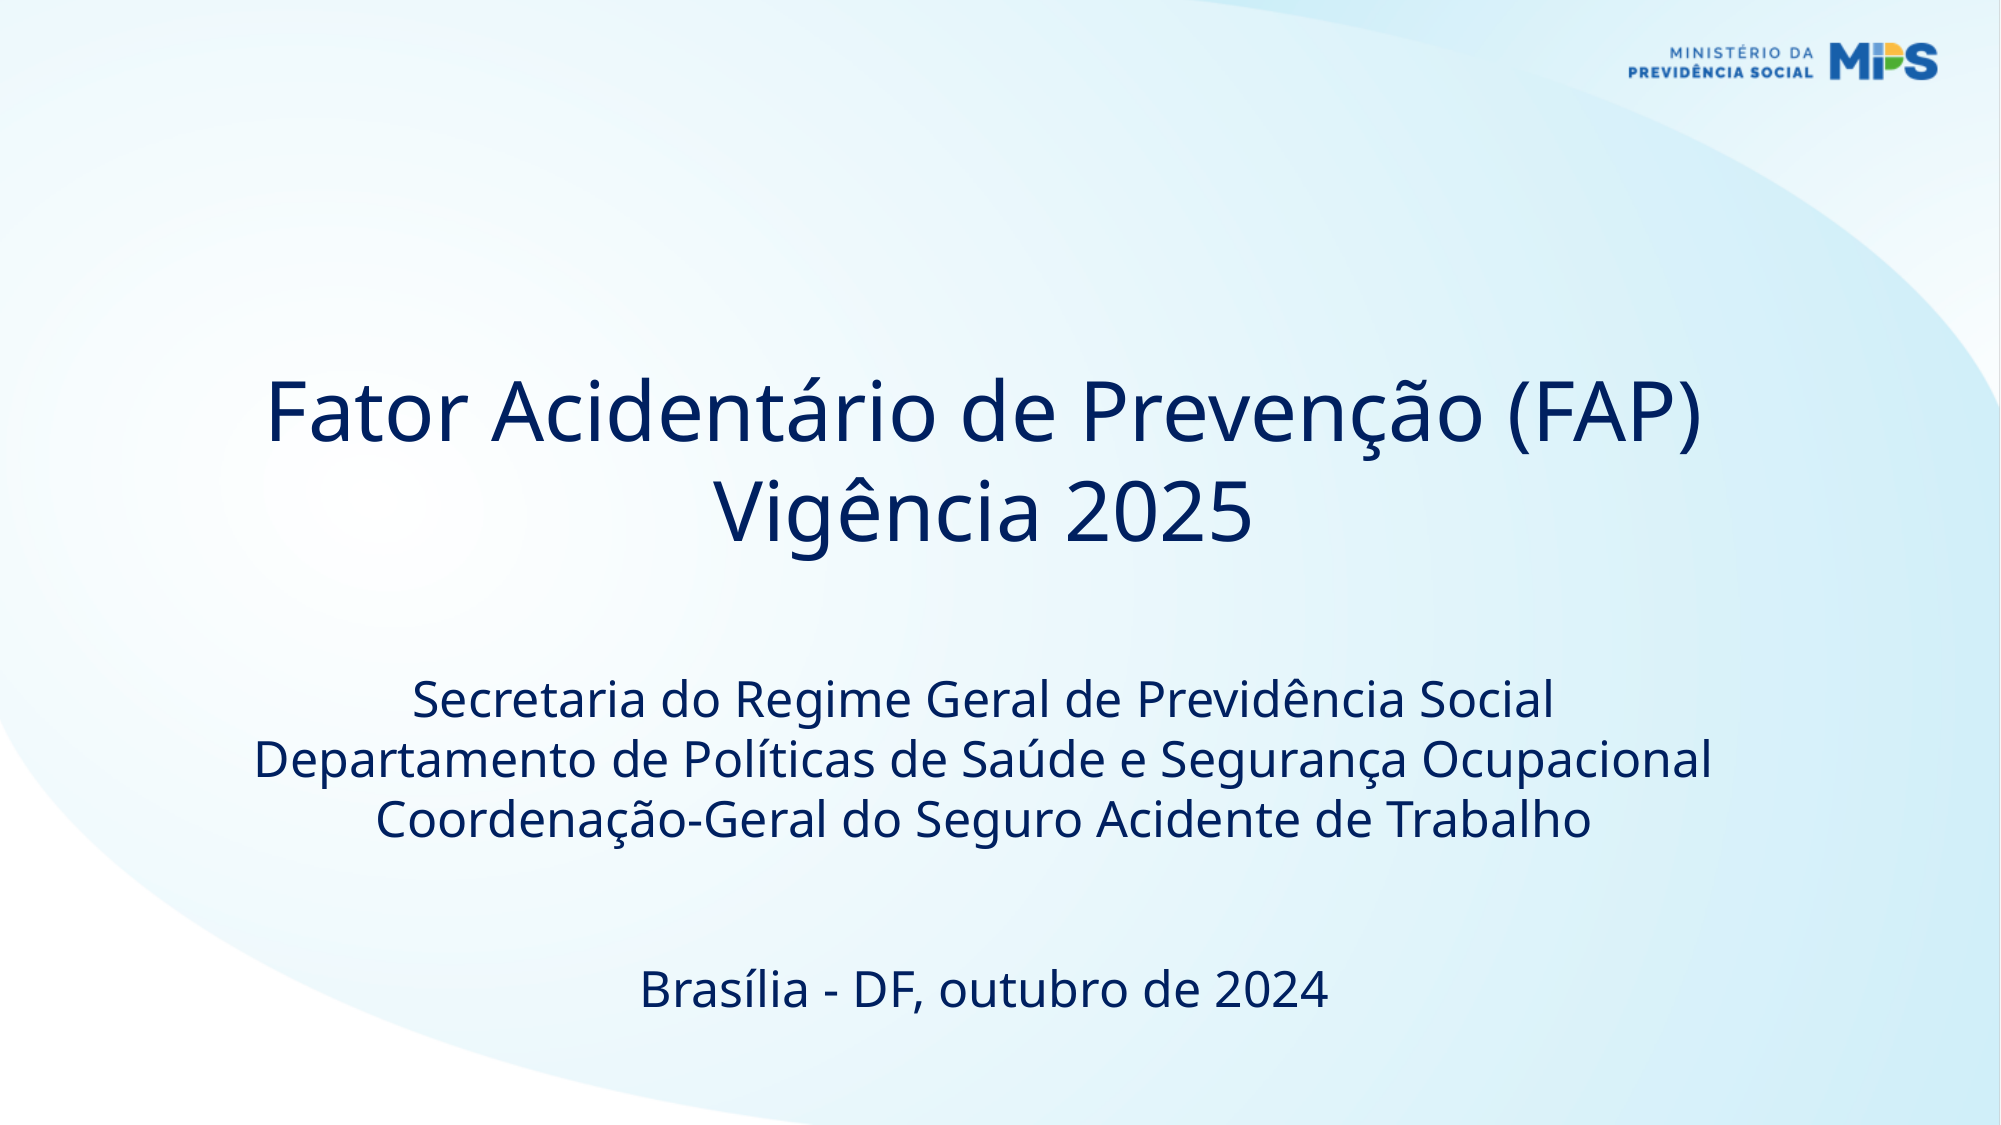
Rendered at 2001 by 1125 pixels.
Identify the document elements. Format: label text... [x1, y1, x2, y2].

text_box Fator Acidentário de Prevenção (FAP) Vigência 2025 Secretaria do Regime Geral de Previdência Social Departamento de Políticas de Saúde e Segurança Ocupacional Coordenação-Geral do Seguro Acidente de Trabalho Brasília - DF, outubro de 2024 [86, 350, 1882, 800]
picture [0, 0, 2001, 1125]
